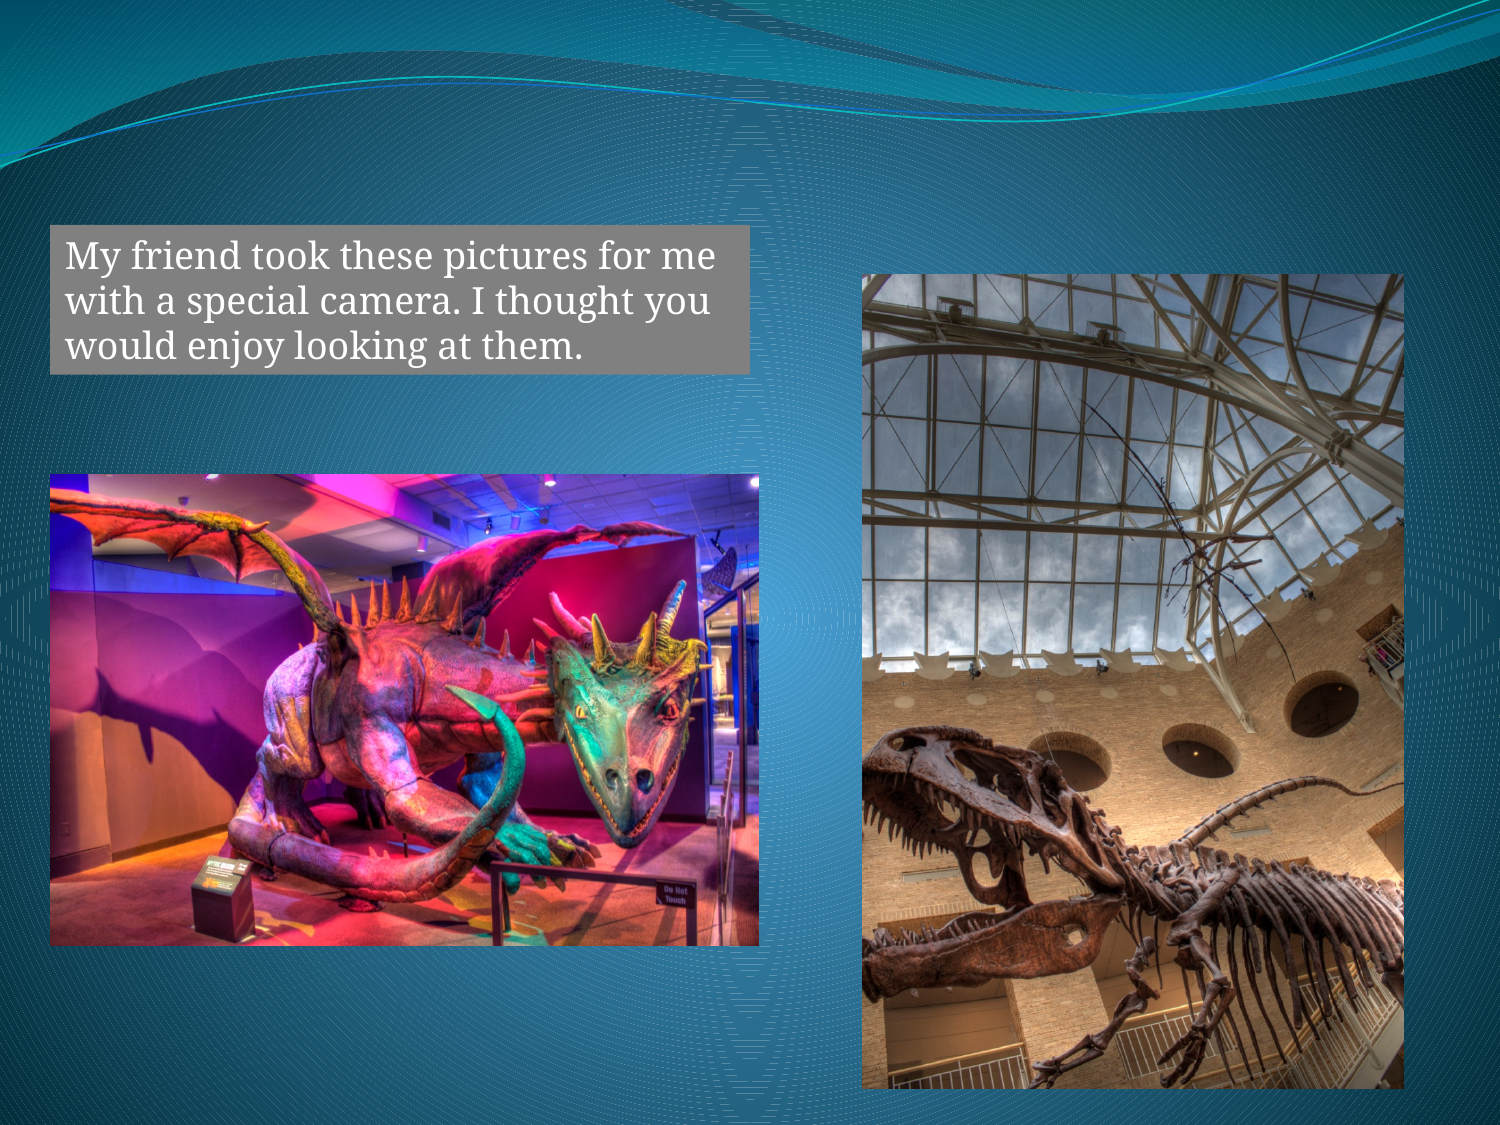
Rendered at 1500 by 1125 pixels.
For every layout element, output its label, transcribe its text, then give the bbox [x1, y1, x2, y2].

text_box My friend took these pictures for me with a special camera. I thought you would enjoy looking at them. [50, 224, 750, 375]
picture [49, 474, 759, 946]
picture [862, 274, 1404, 1089]
